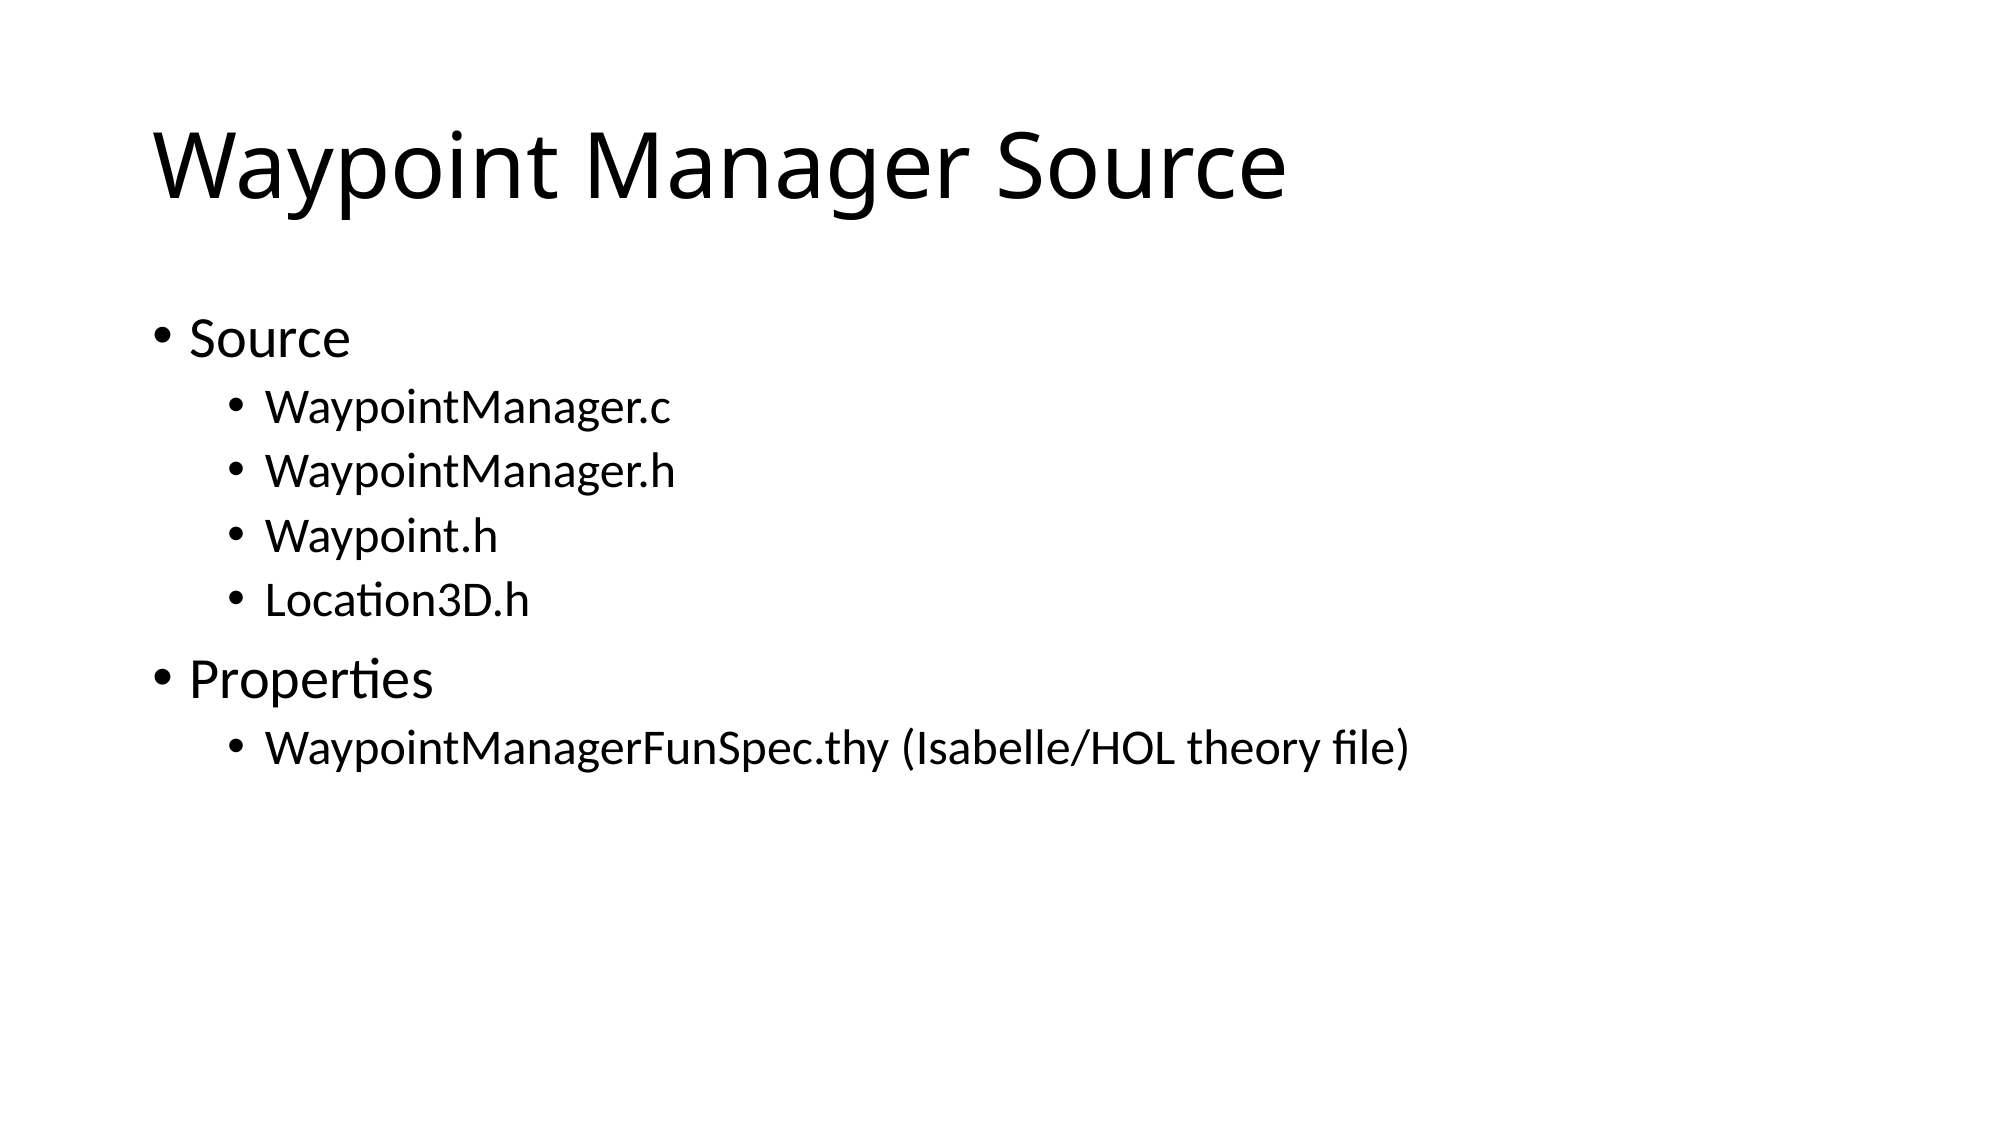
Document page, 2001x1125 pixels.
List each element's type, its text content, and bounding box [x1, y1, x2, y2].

title Waypoint Manager Source [137, 59, 1863, 278]
list Source WaypointManager.c WaypointManager.h Waypoint.h Location3D.h Properties WaypointManagerFunSpec.thy (Isabelle/HOL theory file) [137, 299, 1863, 1014]
